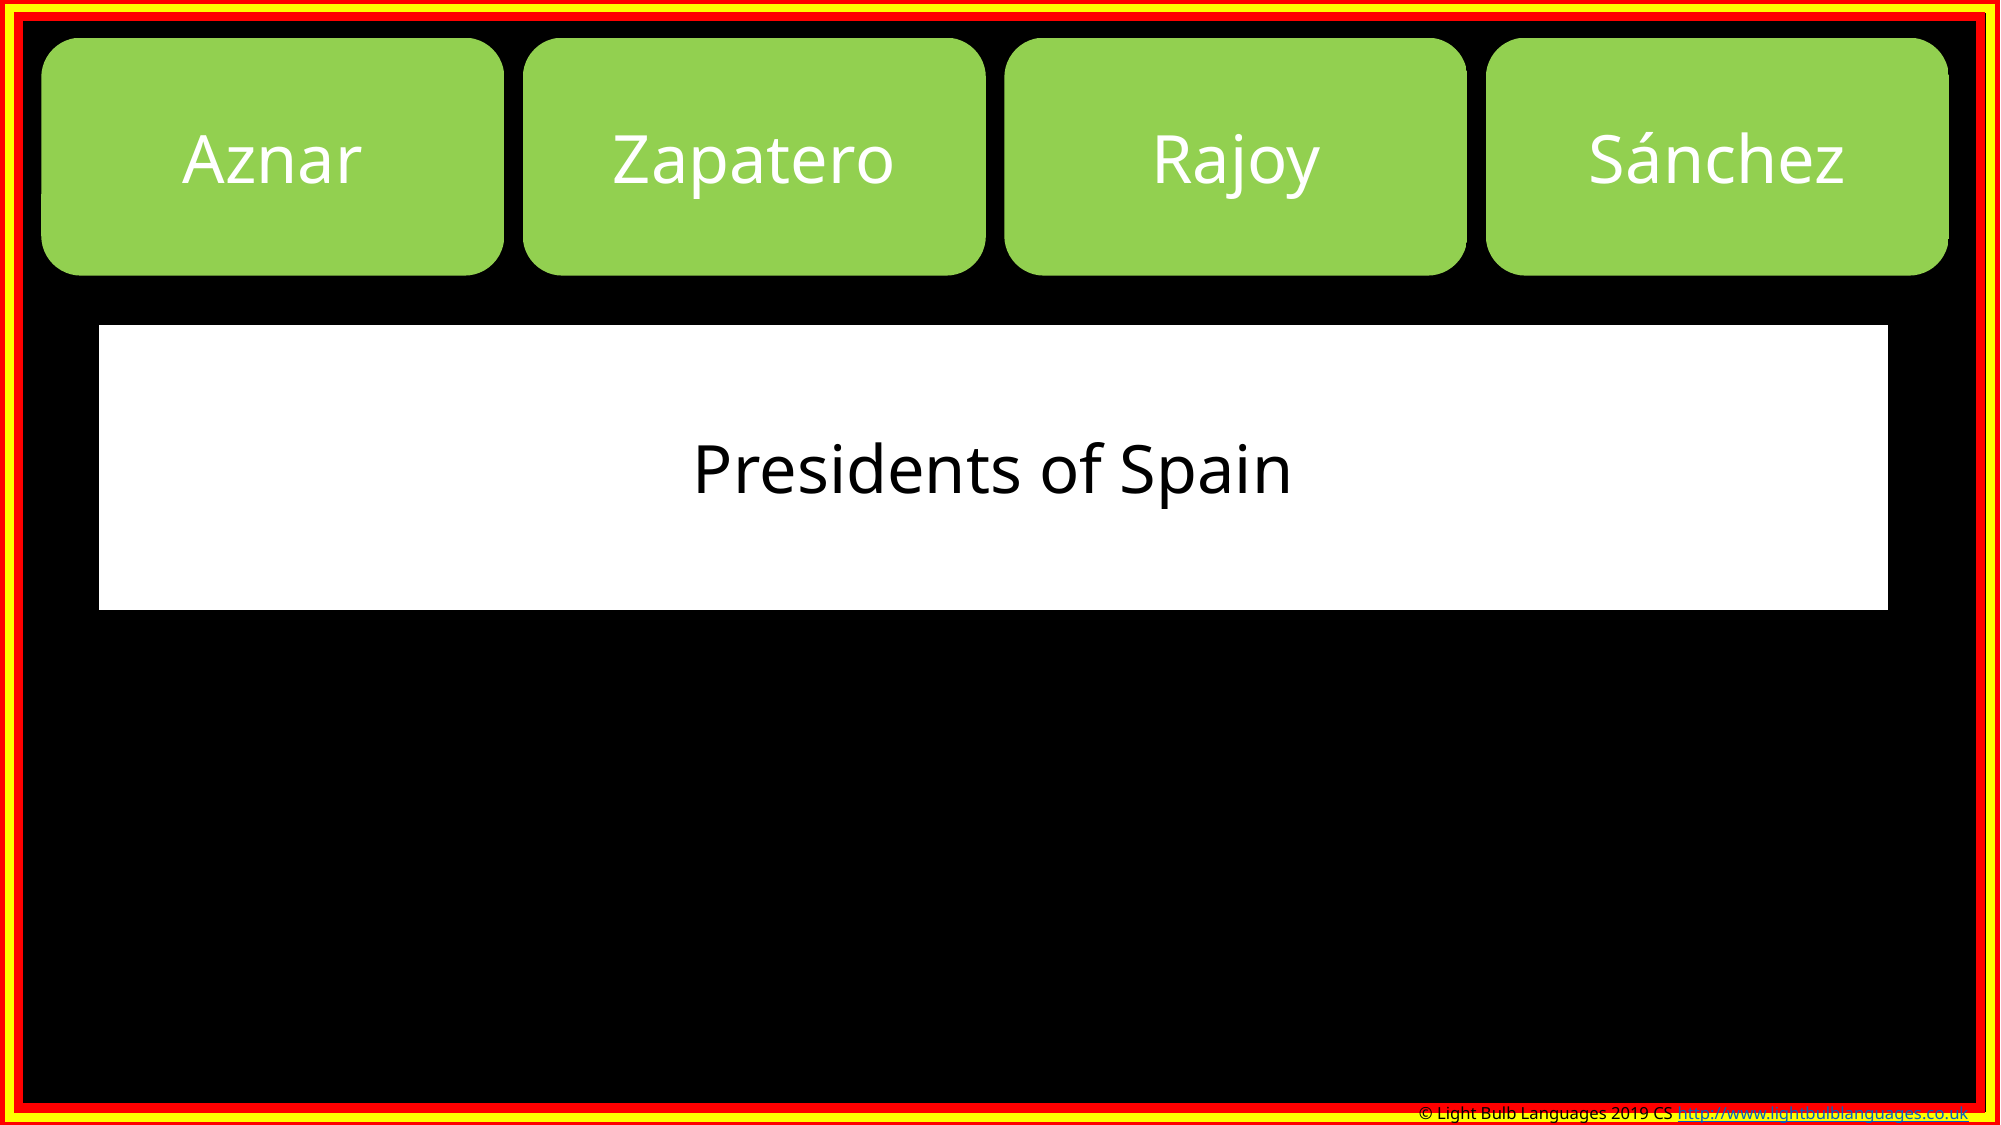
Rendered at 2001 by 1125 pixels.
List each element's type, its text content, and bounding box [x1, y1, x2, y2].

text_box Zapatero [521, 36, 987, 277]
text_box © Light Bulb Languages 2019 CS http://www.lightbulblanguages.co.uk [1404, 1095, 2000, 1125]
text_box [0, 0, 2000, 1125]
text_box [17, 15, 1982, 1109]
text_box [9, 8, 1992, 1118]
text_box Rajoy [1003, 36, 1469, 277]
text_box Aznar [40, 36, 506, 277]
text_box Presidents of Spain [99, 325, 1888, 610]
text_box Sánchez [1484, 36, 1950, 277]
